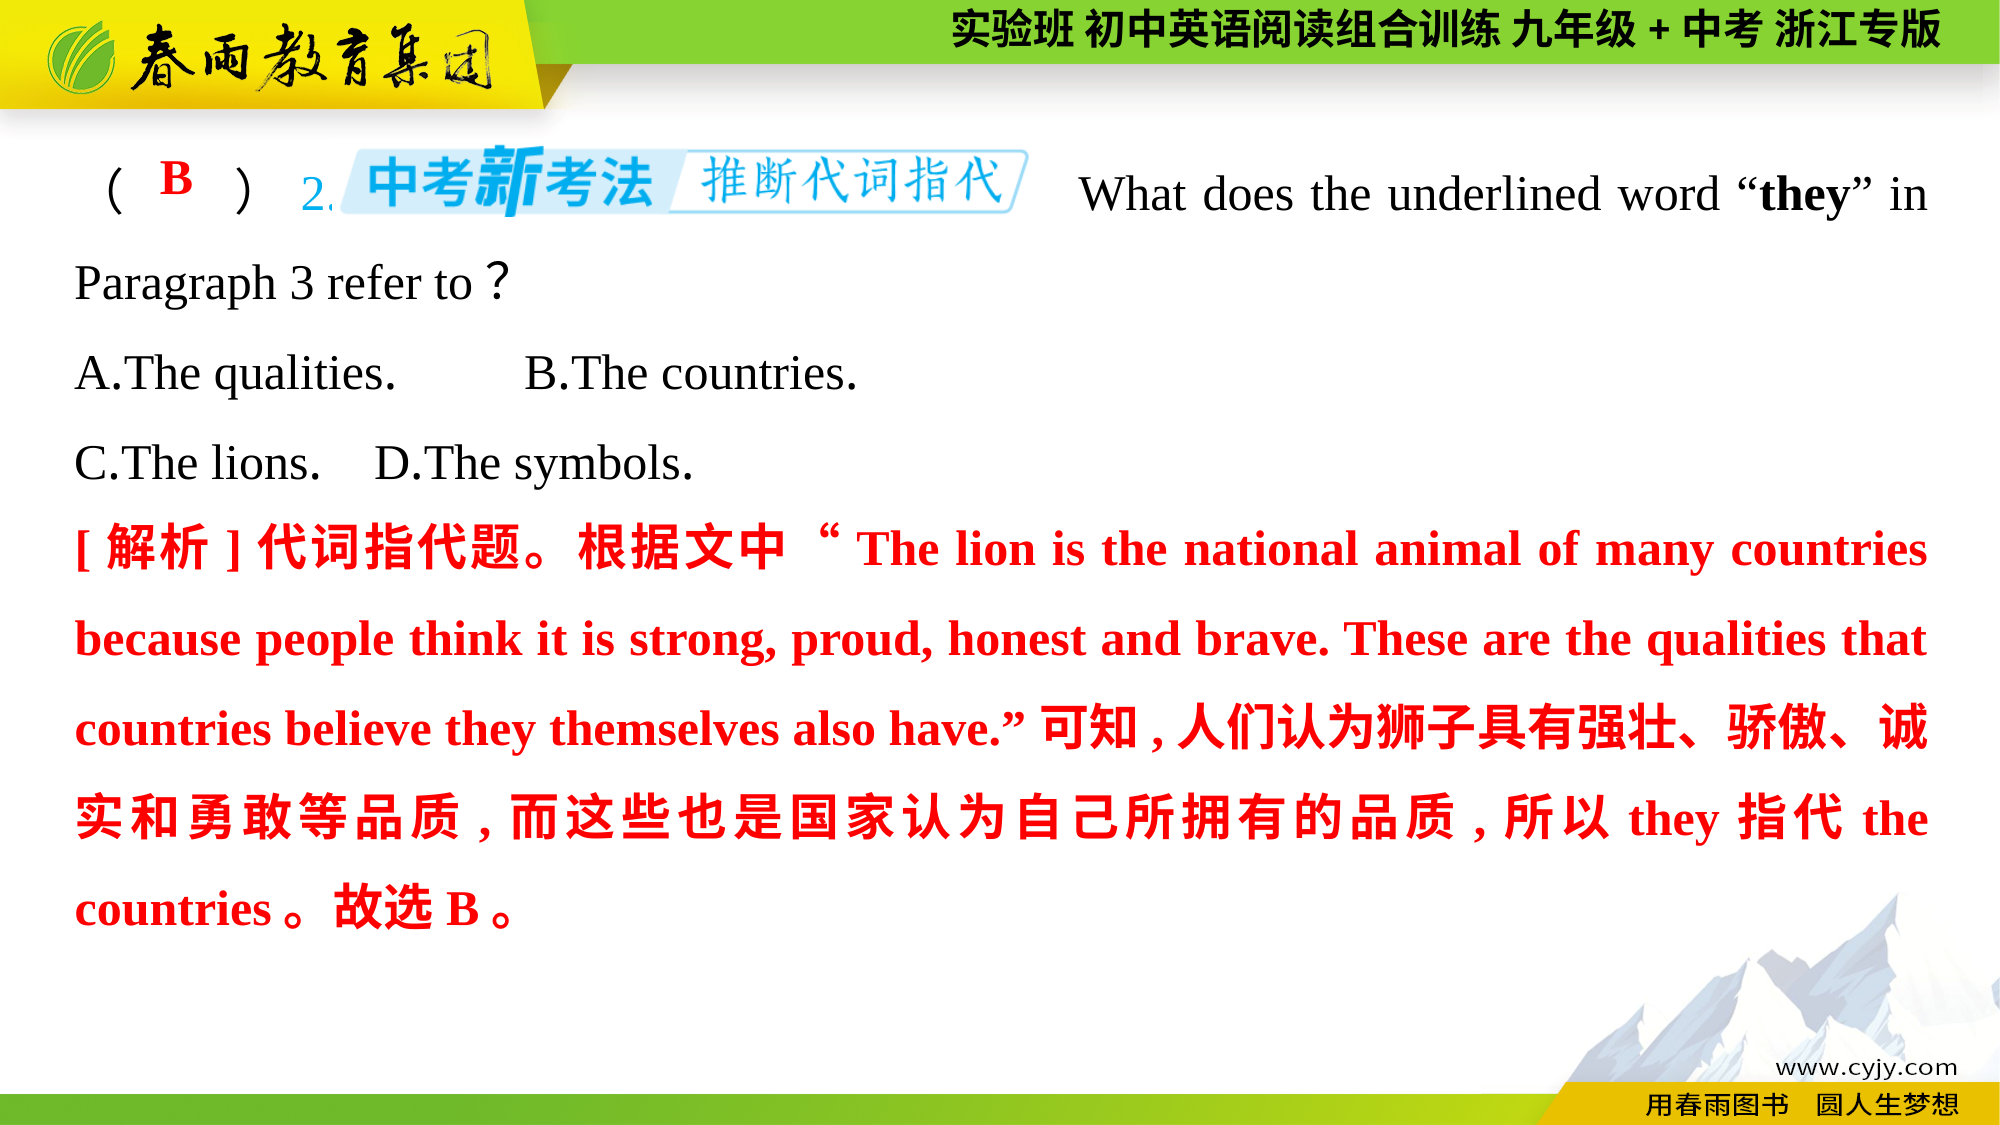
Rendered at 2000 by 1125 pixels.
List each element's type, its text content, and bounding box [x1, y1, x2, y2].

picture [0, 0, 2000, 1125]
text_box [解析]代词指代题。根据文中“The lion is the national animal of many countries because people think it is strong, proud, honest and brave. These are the qualities that countries believe they themselves also have.”可知,人们认为狮子具有强壮、骄傲、诚实和勇敢等品质,而这些也是国家认为自己所拥有的品质,所以they指代the countries。故选B。 [59, 478, 1944, 944]
list （ ）2. What does the underlined word “they” in Paragraph 3 refer to？ A.The qualities. B.The countries. C.The lions. D.The symbols. [59, 122, 1944, 478]
text_box B [144, 137, 208, 212]
